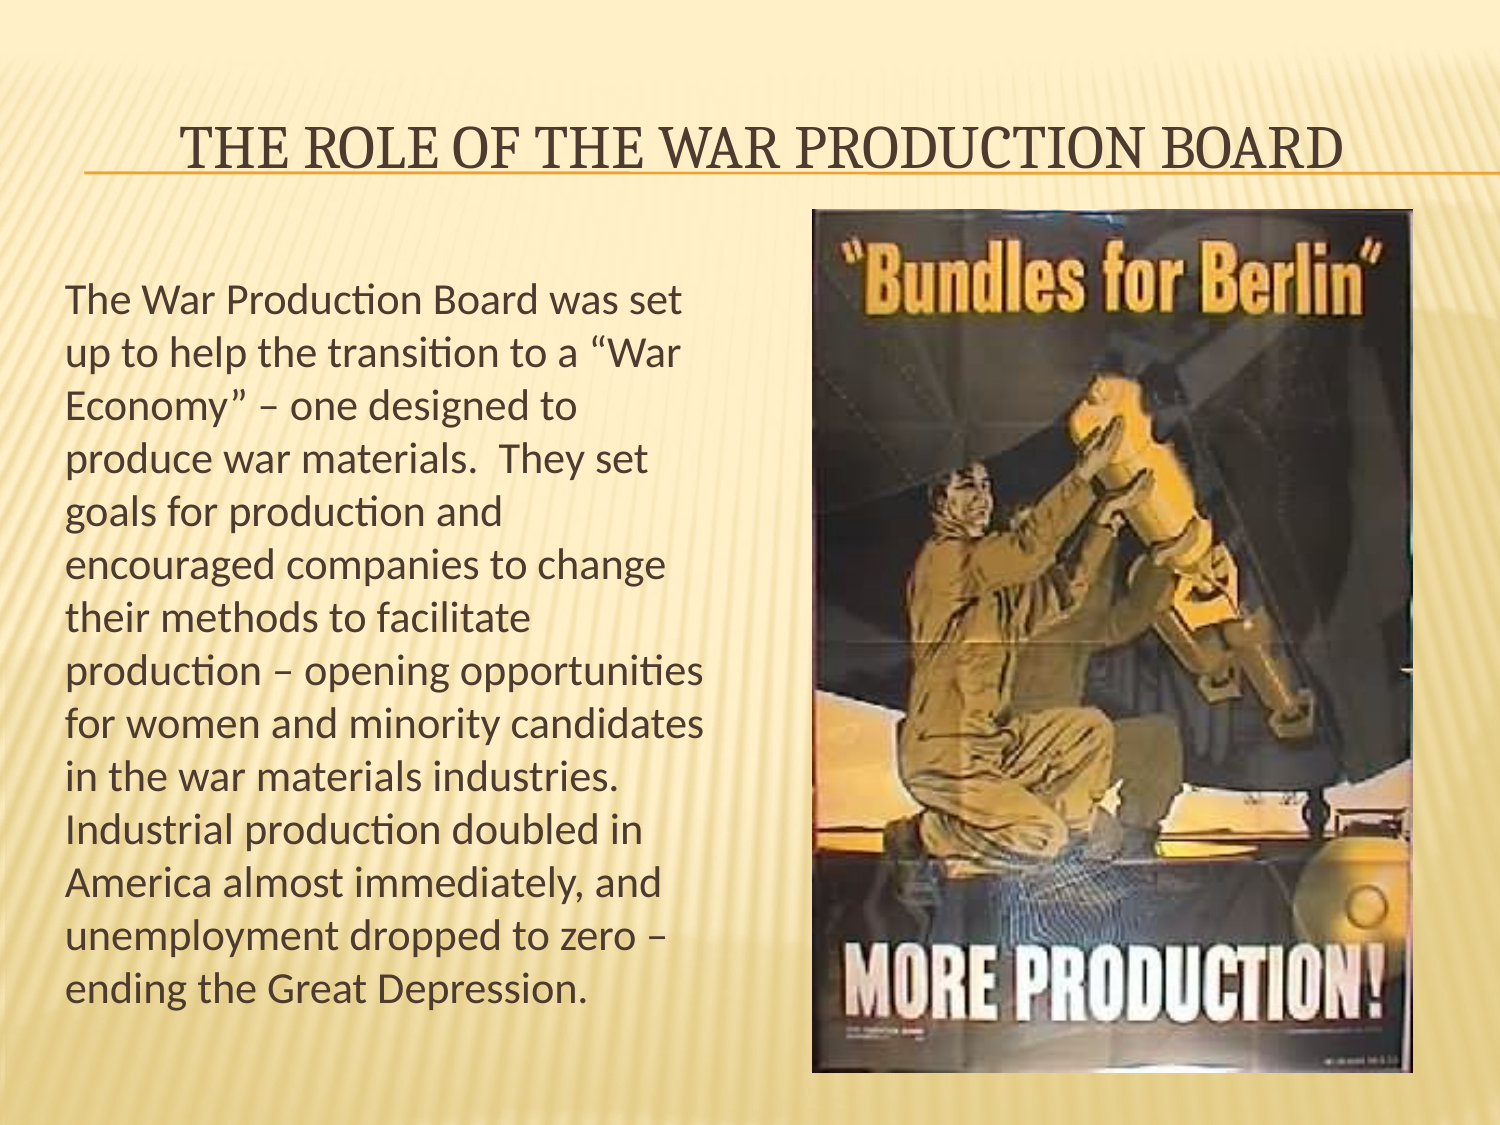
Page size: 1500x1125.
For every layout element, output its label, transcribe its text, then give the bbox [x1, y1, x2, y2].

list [812, 209, 1413, 1073]
title The Role of the war Production Board [49, 75, 1475, 213]
list The War Production Board was set up to help the transition to a “War Economy” – one designed to produce war materials. They set goals for production and encouraged companies to change their methods to facilitate production – opening opportunities for women and minority candidates in the war materials industries. Industrial production doubled in America almost immediately, and unemployment dropped to zero – ending the Great Depression. [50, 262, 738, 1038]
